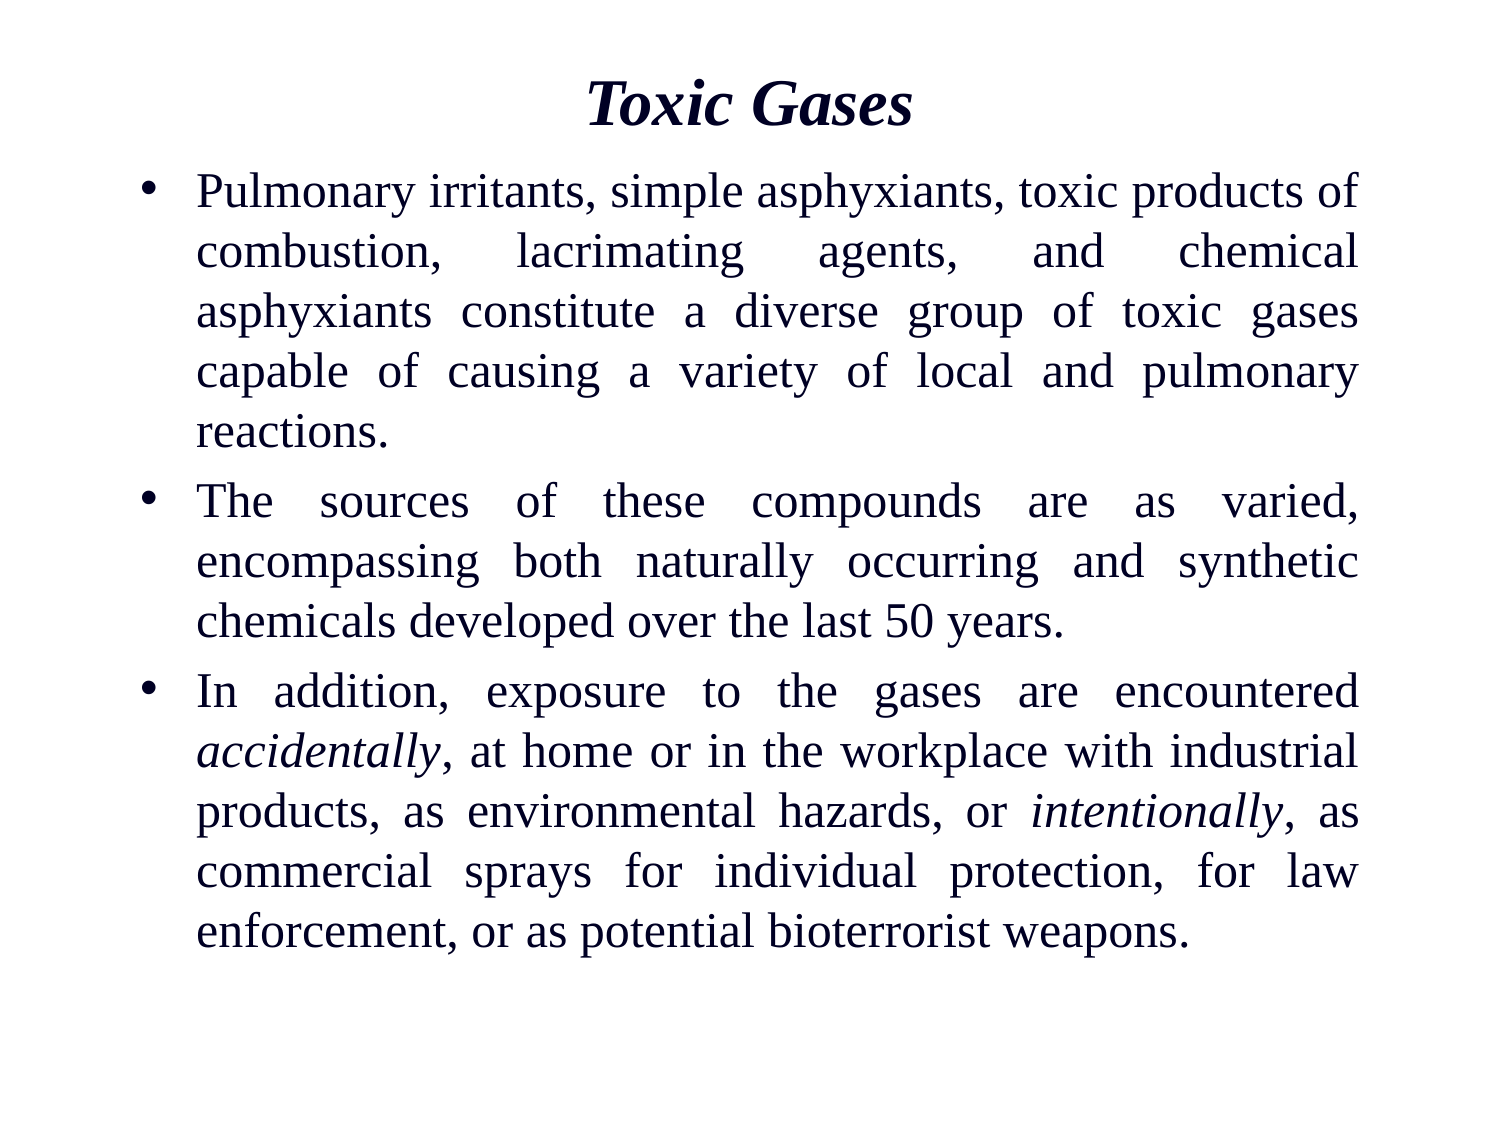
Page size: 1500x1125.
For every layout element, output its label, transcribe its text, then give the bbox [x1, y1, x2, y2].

title Toxic Gases [75, 47, 1425, 150]
list Pulmonary irritants, simple asphyxiants, toxic products of combustion, lacrimating agents, and chemical asphyxiants constitute a diverse group of toxic gases capable of causing a variety of local and pulmonary reactions. The sources of these compounds are as varied, encompassing both naturally occurring and synthetic chemicals developed over the last 50 years. In addition, exposure to the gases are encountered accidentally, at home or in the workplace with industrial products, as environmental hazards, or intentionally, as commercial sprays for individual protection, for law enforcement, or as potential bioterrorist weapons. [125, 149, 1375, 988]
